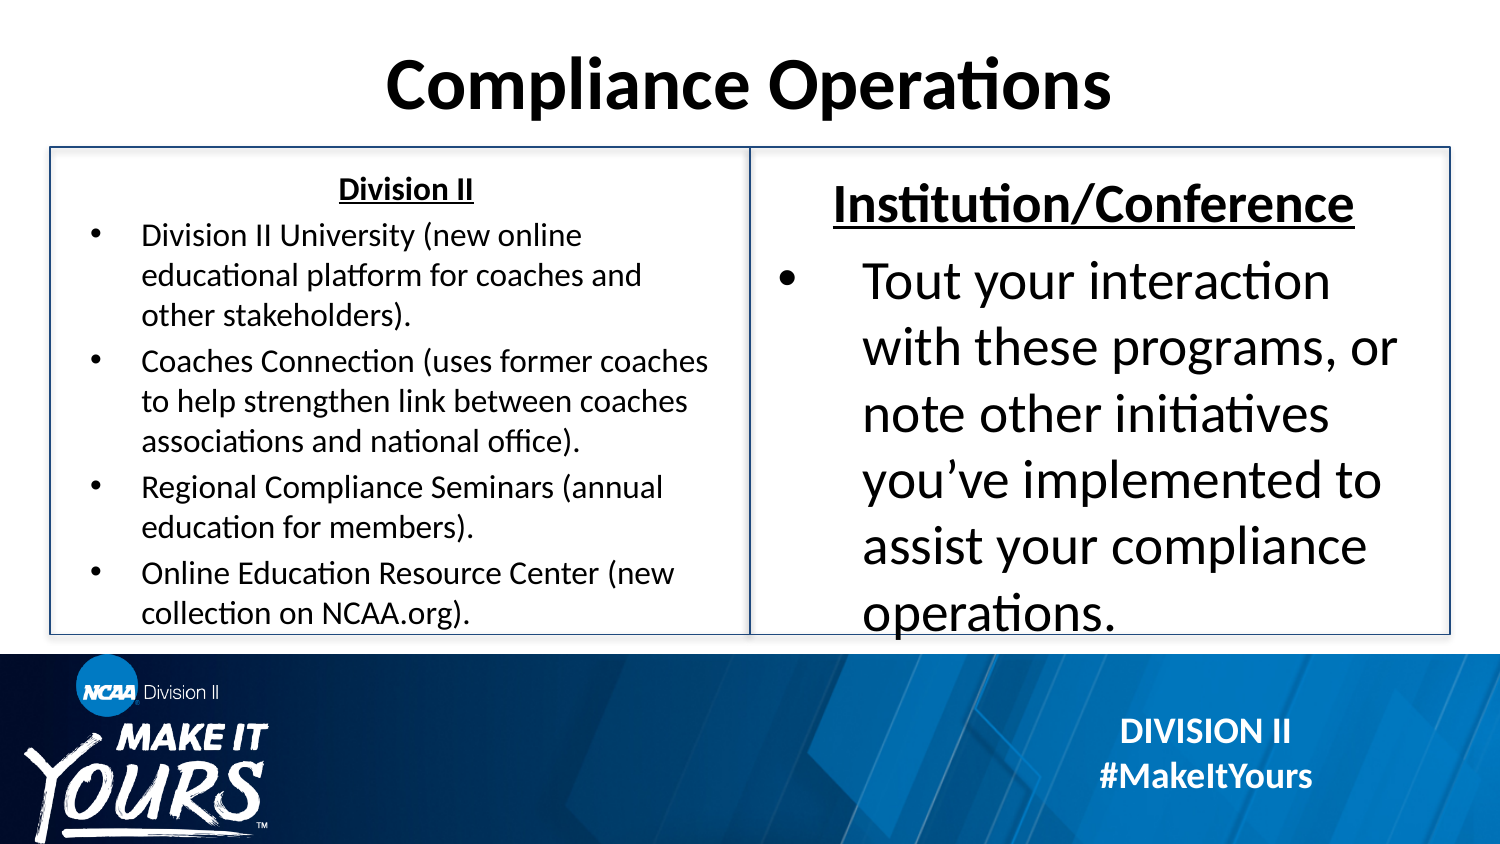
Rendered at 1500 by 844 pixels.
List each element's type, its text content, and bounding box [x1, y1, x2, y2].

list Division II Division II University (new online educational platform for coaches and other stakeholders). Coaches Connection (uses former coaches to help strengthen link between coaches associations and national office). Regional Compliance Seminars (annual education for members). Online Education Resource Center (new collection on NCAA.org). [75, 159, 738, 655]
picture [0, 654, 1500, 844]
list Institution/Conference Tout your interaction with these programs, or note other initiatives you’ve implemented to assist your compliance operations. [762, 159, 1425, 655]
title Compliance Operations [75, 9, 1425, 150]
